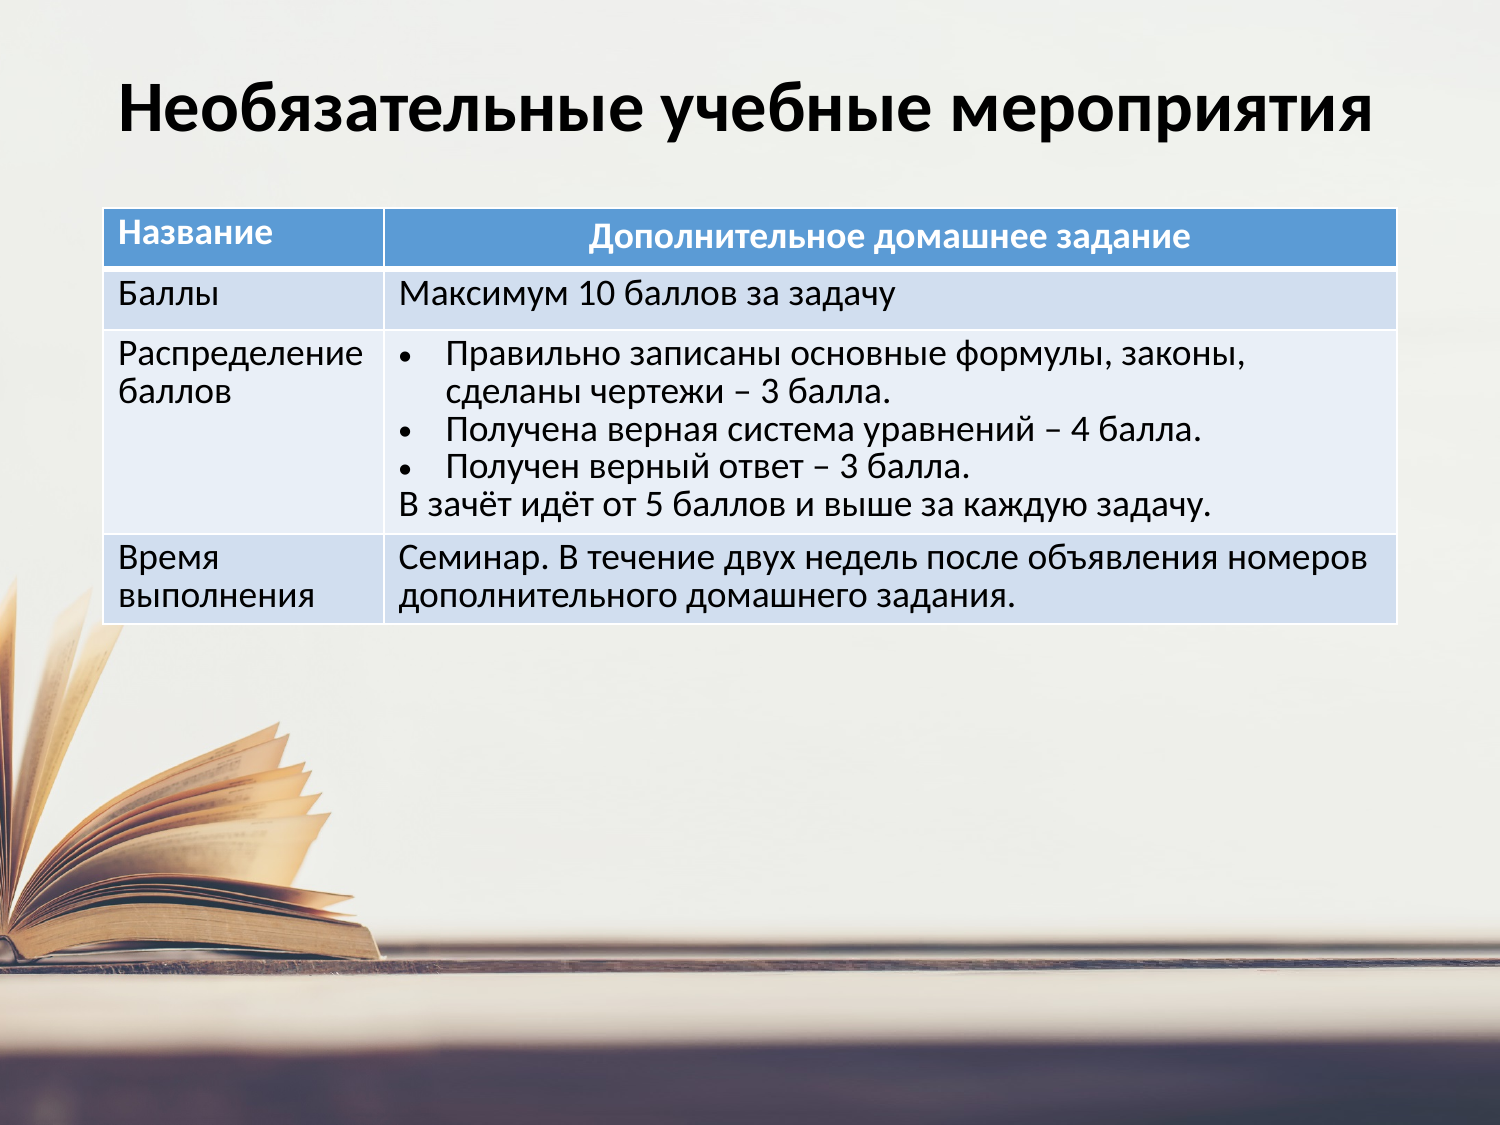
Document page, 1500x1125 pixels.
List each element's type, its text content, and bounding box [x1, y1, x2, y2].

table_header Дополнительное домашнее задание [385, 209, 1396, 266]
table_cell Семинар. В течение двух недель после объявления номеров дополнительного домашнего задания. [385, 535, 1396, 623]
title Необязательные учебные мероприятия [103, 21, 1397, 194]
table_cell Баллы [104, 272, 383, 329]
table_header Название [104, 209, 383, 266]
table_cell Правильно записаны основные формулы, законы, сделаны чертежи – 3 балла. Получена верная система уравнений – 4 балла. Получен верный ответ – 3 балла. В зачёт идёт от 5 баллов и выше за каждую задачу. [385, 331, 1396, 533]
table_cell Распределение баллов [104, 331, 383, 533]
table_cell Время выполнения [104, 535, 383, 623]
picture [0, 0, 1500, 1125]
table_cell Максимум 10 баллов за задачу [385, 272, 1396, 329]
